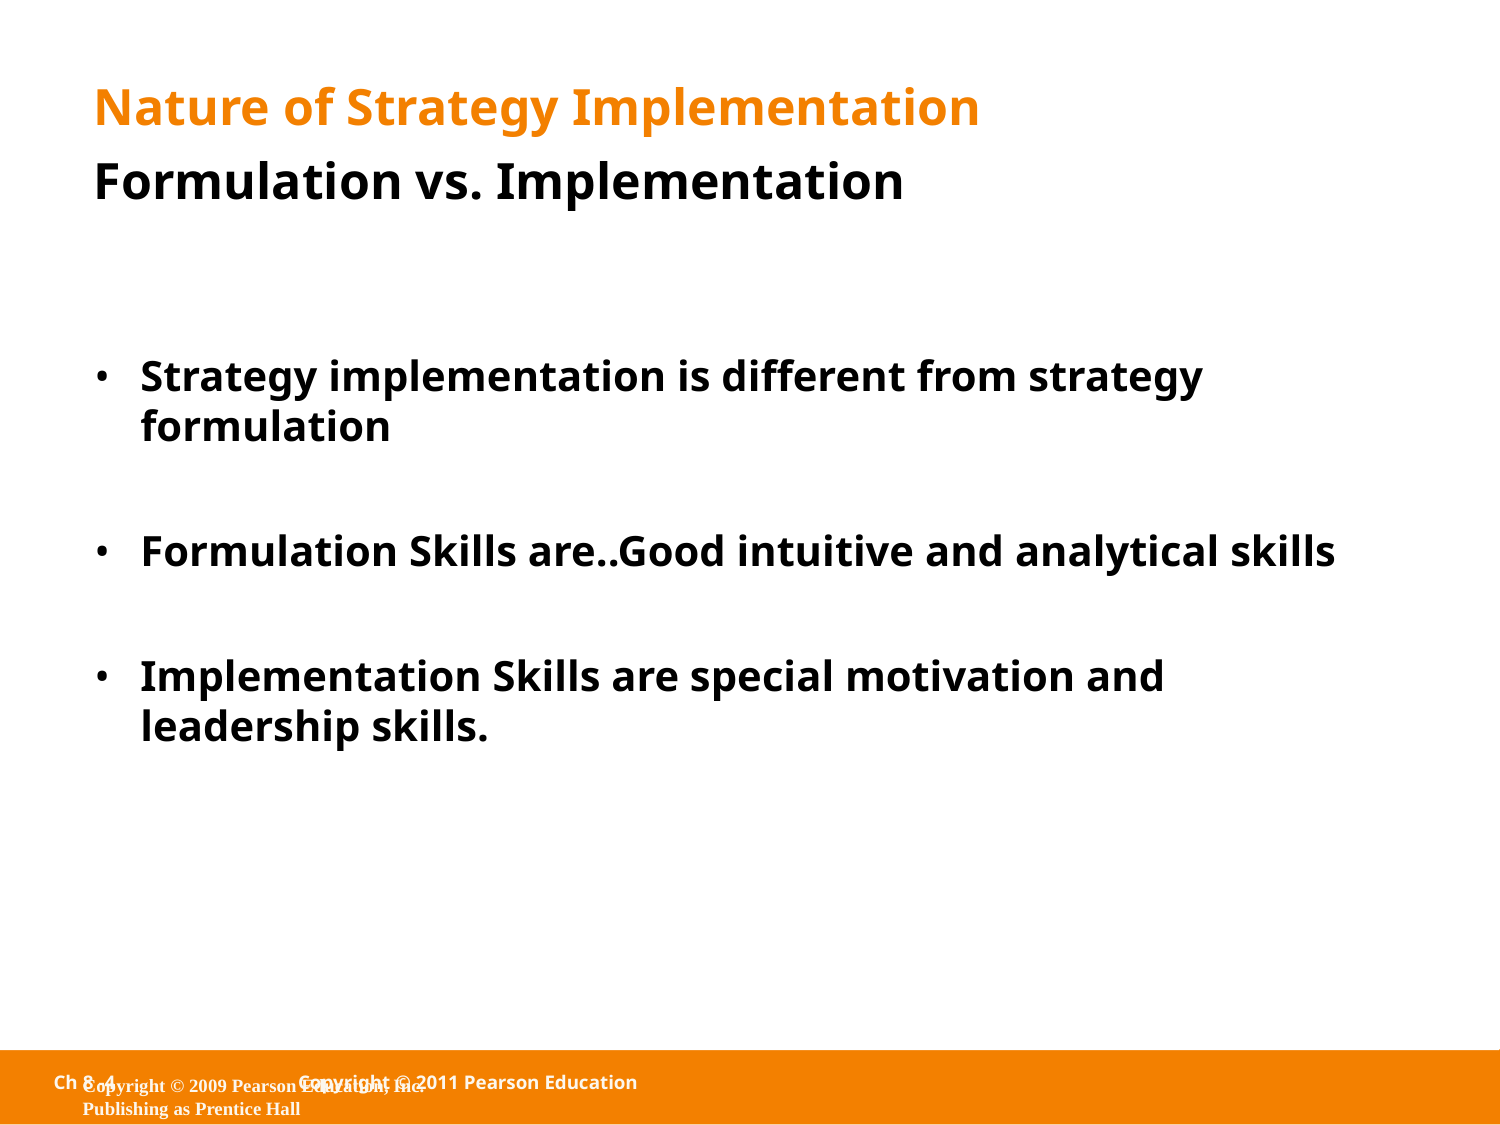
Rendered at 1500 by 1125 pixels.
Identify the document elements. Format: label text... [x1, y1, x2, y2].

text_box Formulation vs. Implementation [87, 149, 1215, 210]
picture [1248, 1042, 1500, 1124]
text_box Nature of Strategy Implementation [87, 74, 1415, 136]
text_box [87, 349, 1388, 797]
text_box Ch 8 -4 [47, 1070, 164, 1093]
text_box Copyright © 2011 Pearson Education [233, 1070, 697, 1093]
